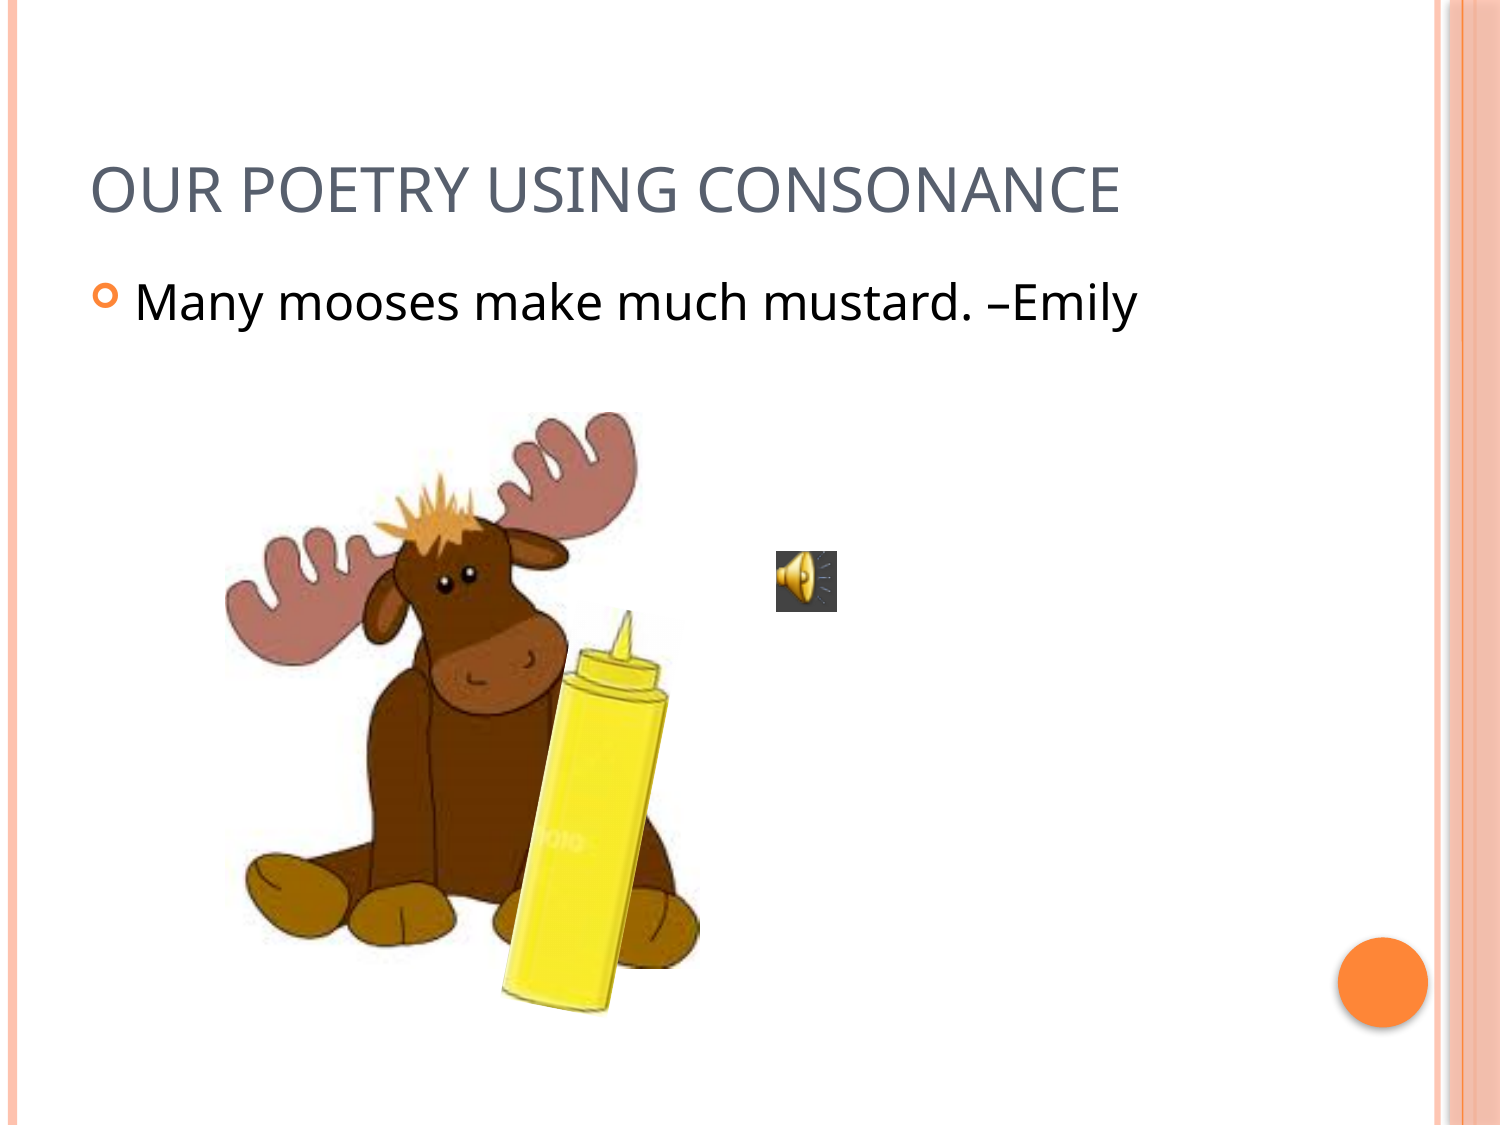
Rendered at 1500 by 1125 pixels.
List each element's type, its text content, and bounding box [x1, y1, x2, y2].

picture [774, 549, 838, 613]
picture [224, 411, 701, 1018]
list Many mooses make much mustard. –Emily [75, 262, 1300, 1062]
title Our Poetry using Consonance [75, 45, 1300, 233]
